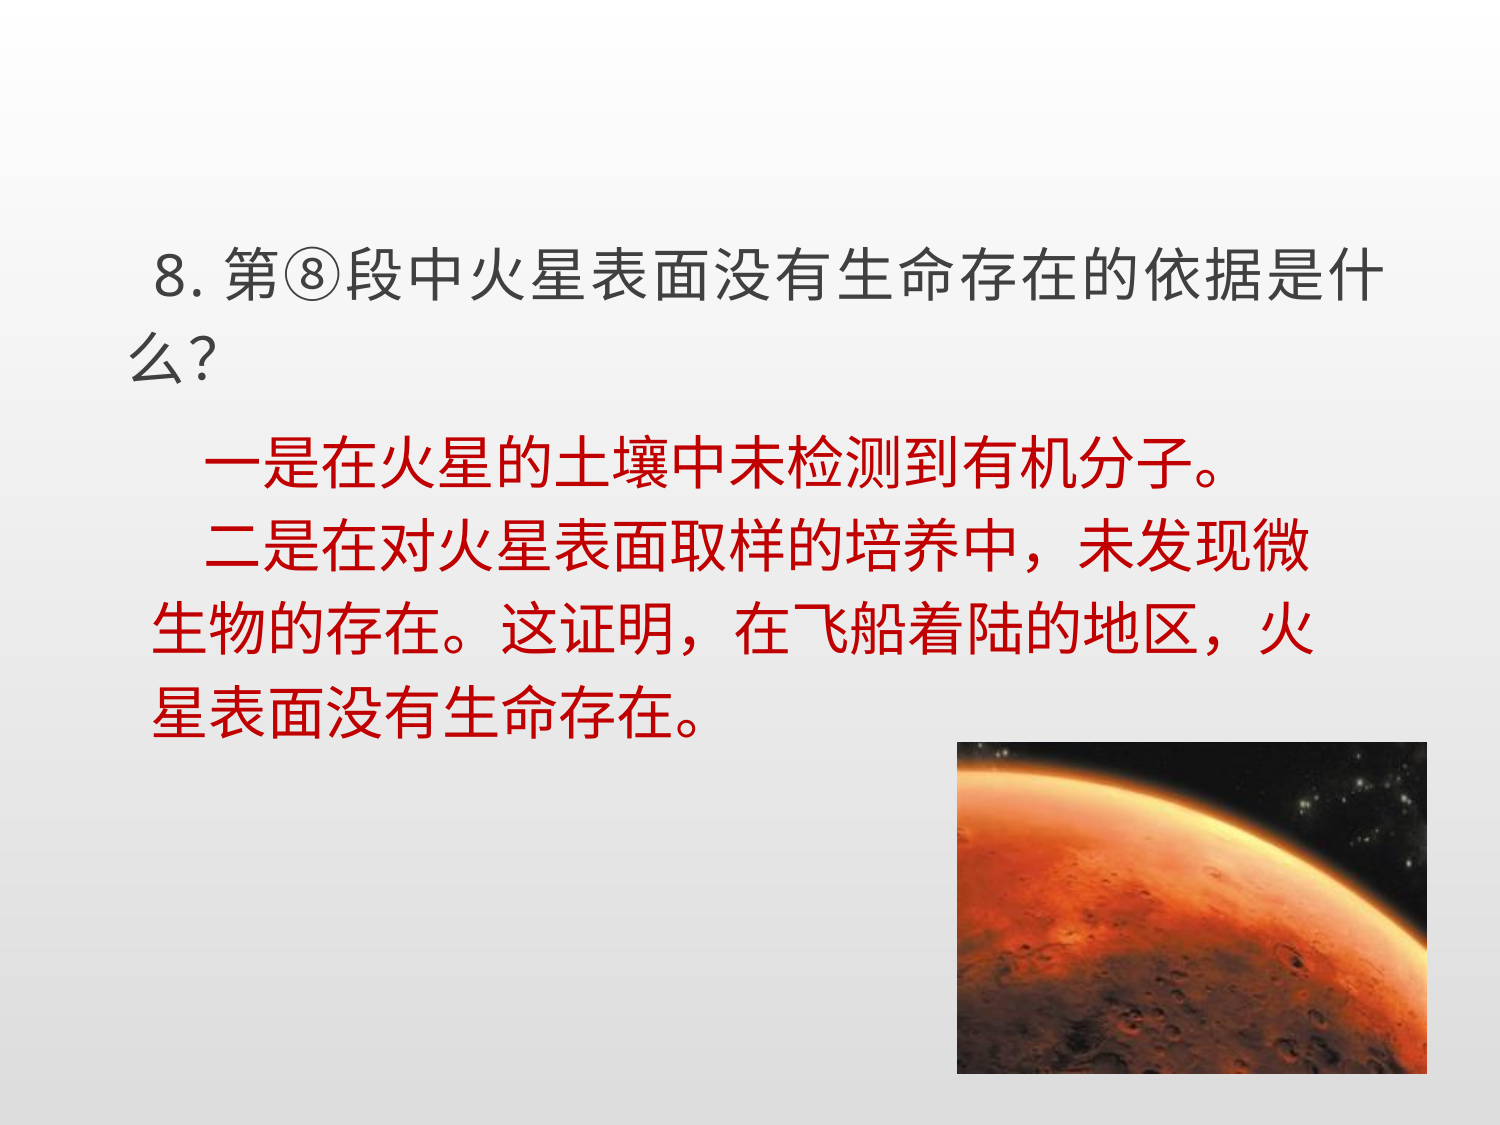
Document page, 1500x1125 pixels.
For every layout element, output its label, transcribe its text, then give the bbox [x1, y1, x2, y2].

text_box 一是在火星的土壤中未检测到有机分子。 二是在对火星表面取样的培养中，未发现微生物的存在。这证明，在飞船着陆的地区，火星表面没有生命存在。 [136, 405, 1373, 754]
picture [957, 742, 1427, 1074]
list 8.第⑧段中火星表面没有生命存在的依据是什么？ [87, 219, 1408, 325]
